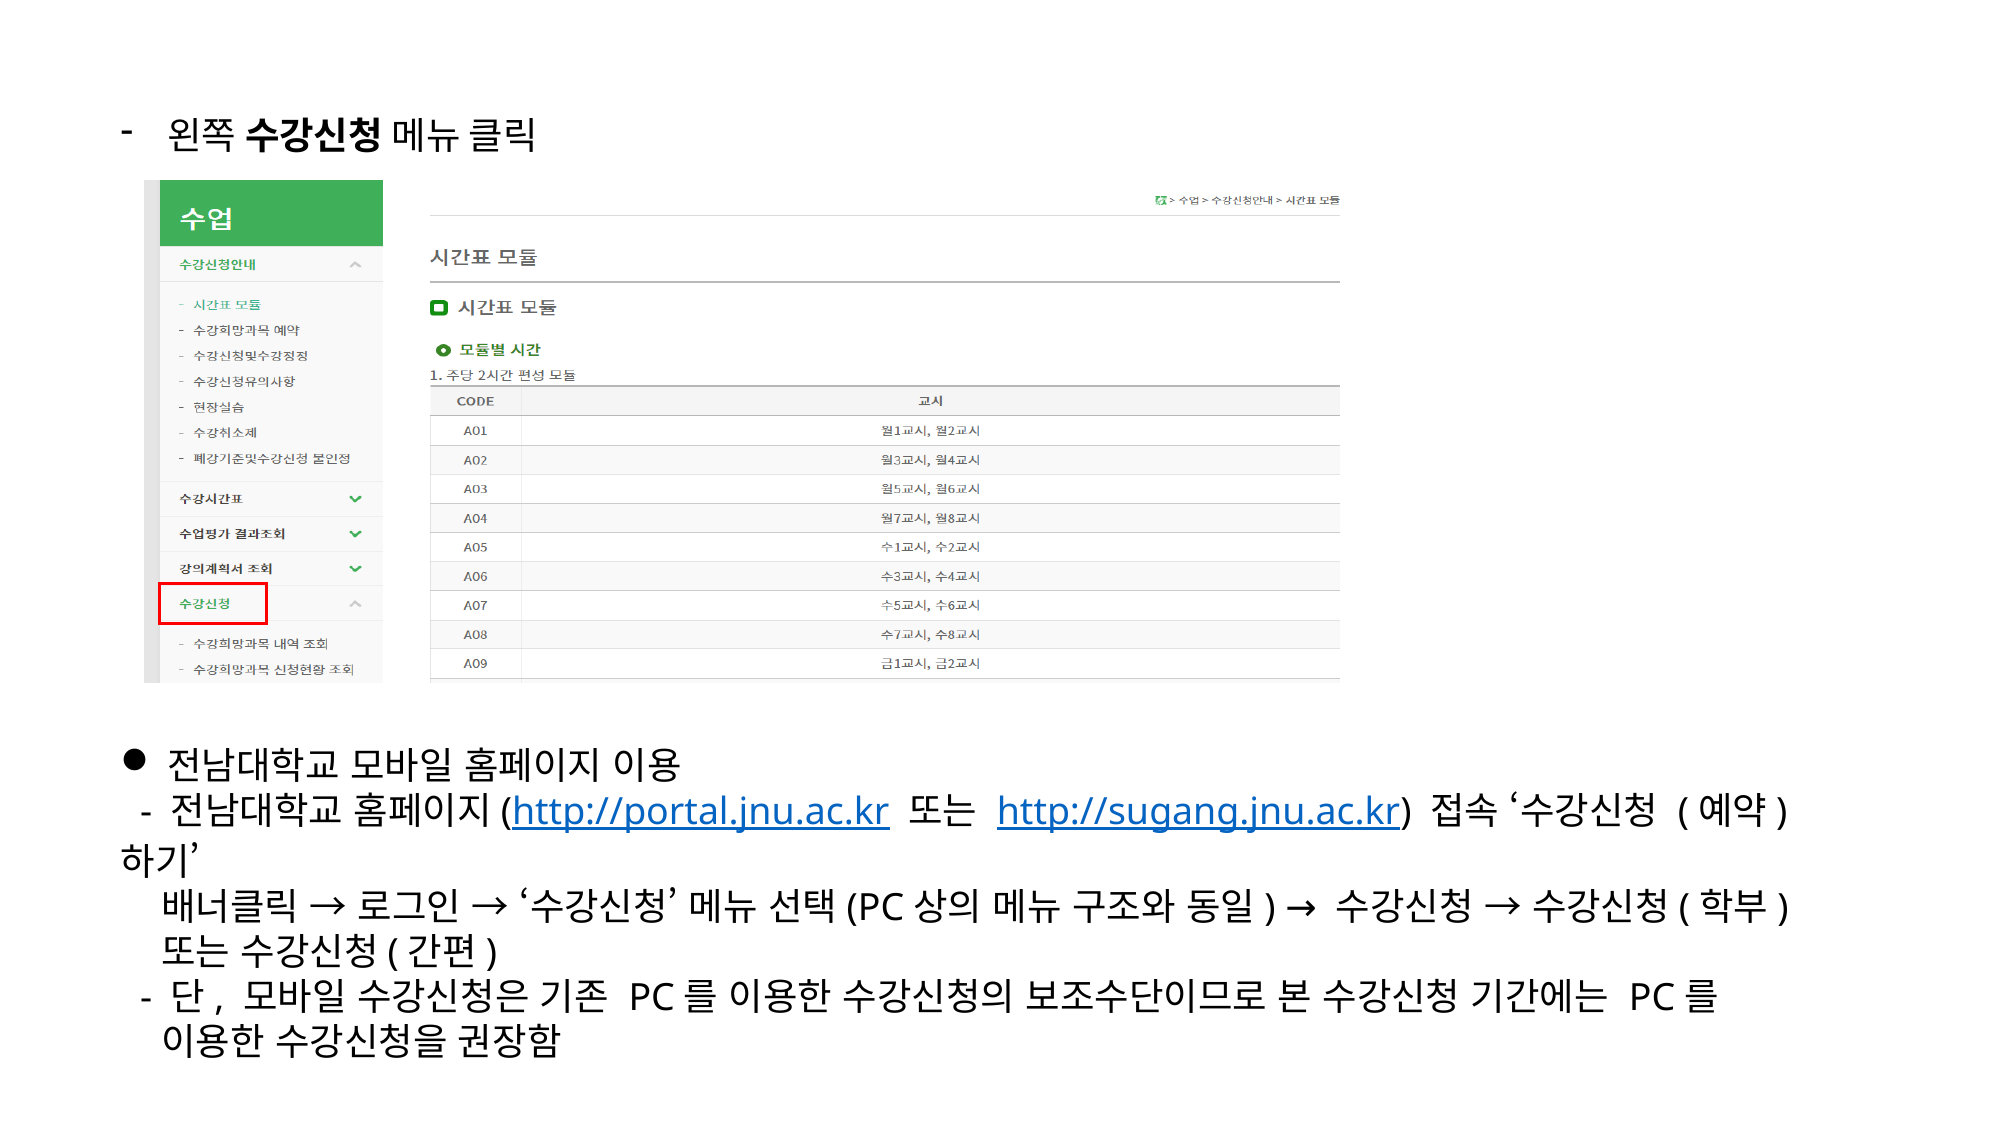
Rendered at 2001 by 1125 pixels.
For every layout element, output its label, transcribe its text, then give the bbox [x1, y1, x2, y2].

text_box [144, 180, 1342, 683]
text_box 왼쪽 수강신청 메뉴 클릭 전남대학교 모바일 홈페이지 이용 - 전남대학교 홈페이지(http://portal.jnu.ac.kr 또는 http://sugang.jnu.ac.kr) 접속 ‘수강신청 (예약)하기’ 배너클릭 → 로그인 → ‘수강신청’ 메뉴 선택(PC상의 메뉴 구조와 동일) → 수강신청 → 수강신청(학부) 또는 수강신청(간편) - 단, 모바일 수강신청은 기존 PC를 이용한 수강신청의 보조수단이므로 본 수강신청 기간에는 PC를 이용한 수강신청을 권장함 [105, 104, 1880, 1071]
